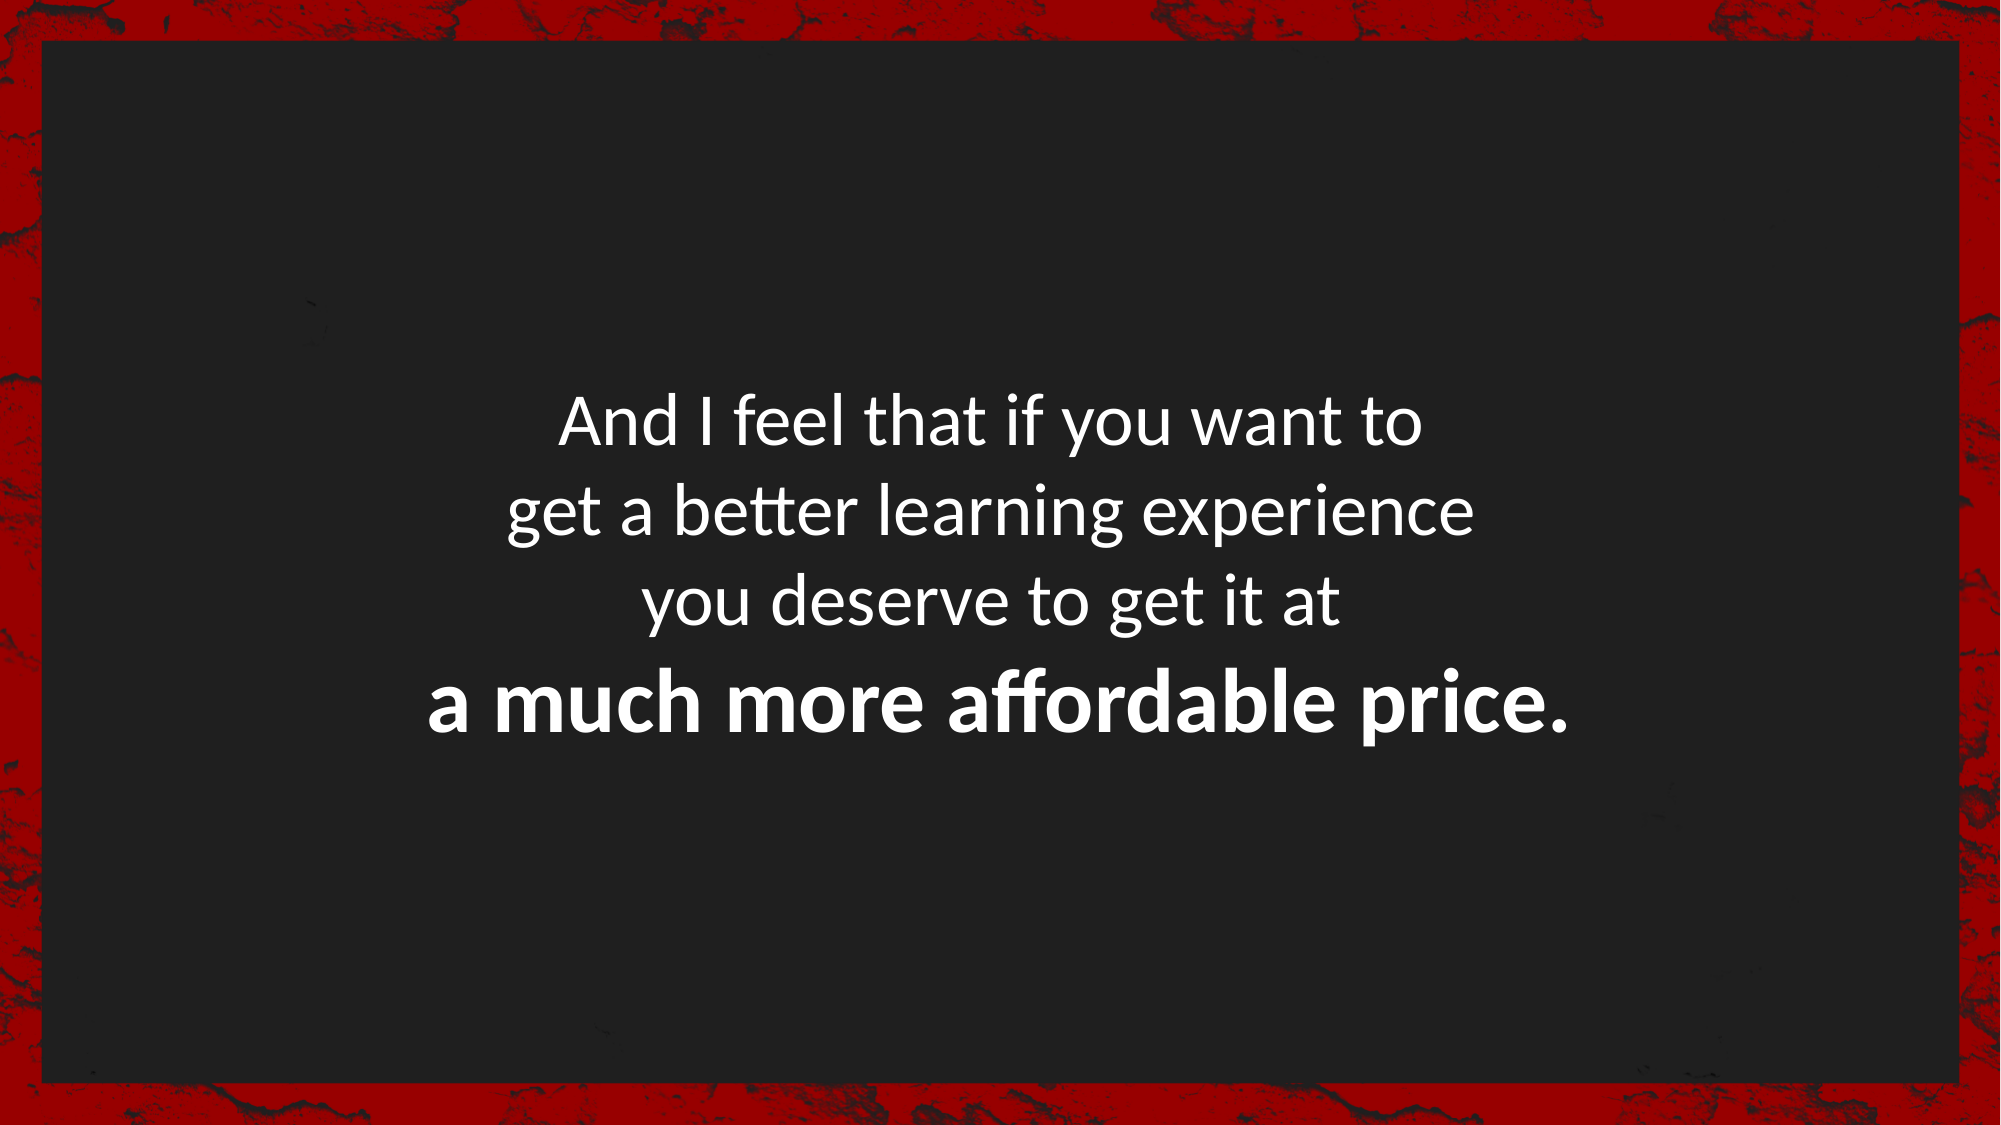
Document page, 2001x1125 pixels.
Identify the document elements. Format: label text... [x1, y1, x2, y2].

text_box And I feel that if you want to get a better learning experience you deserve to get it at a much more affordable price. [0, 363, 2000, 758]
picture [0, 0, 2001, 1125]
